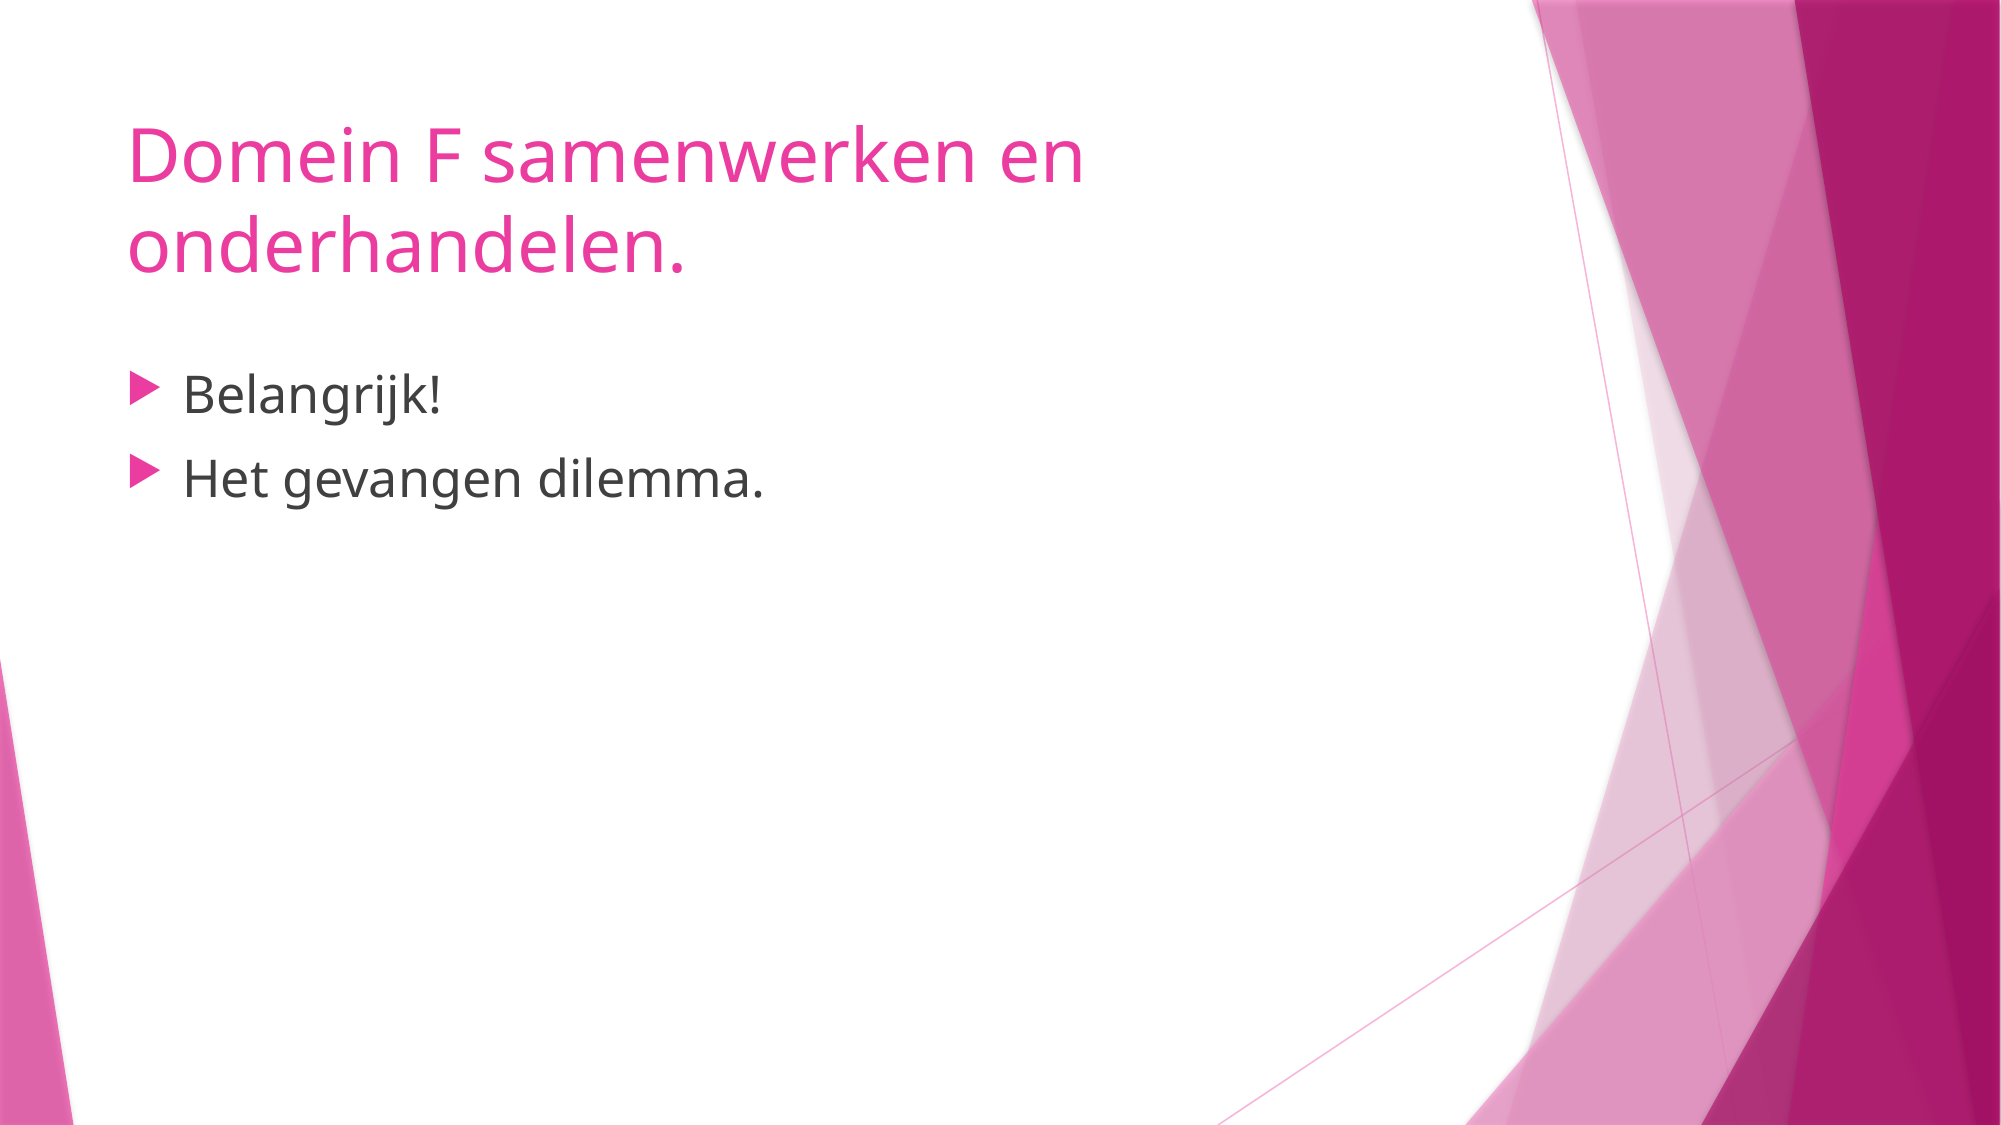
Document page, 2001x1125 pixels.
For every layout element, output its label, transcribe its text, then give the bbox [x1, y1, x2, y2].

title Domein F samenwerken en onderhandelen. [111, 99, 1522, 317]
list Belangrijk! Het gevangen dilemma. [111, 354, 1522, 992]
